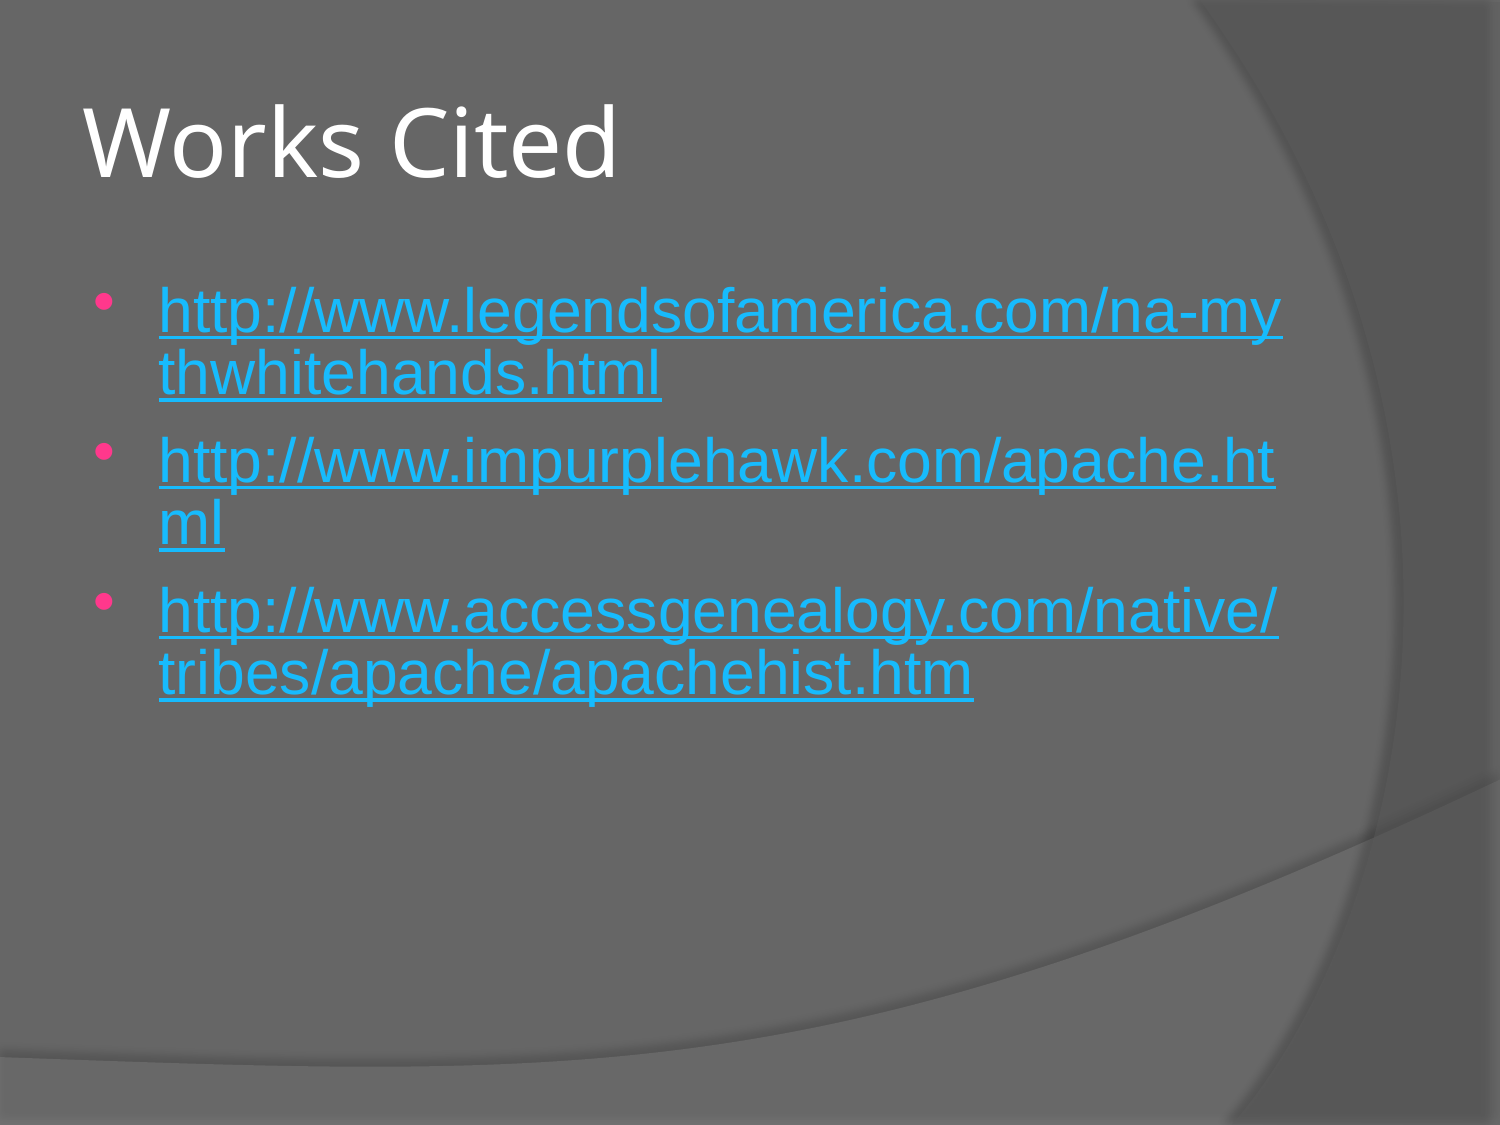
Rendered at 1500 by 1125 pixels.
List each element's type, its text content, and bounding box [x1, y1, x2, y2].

list http://www.legendsofamerica.com/na-mythwhitehands.html http://www.impurplehawk.com/apache.html http://www.accessgenealogy.com/native/tribes/apache/apachehist.htm [75, 262, 1300, 1005]
title Works Cited [75, 45, 1300, 233]
